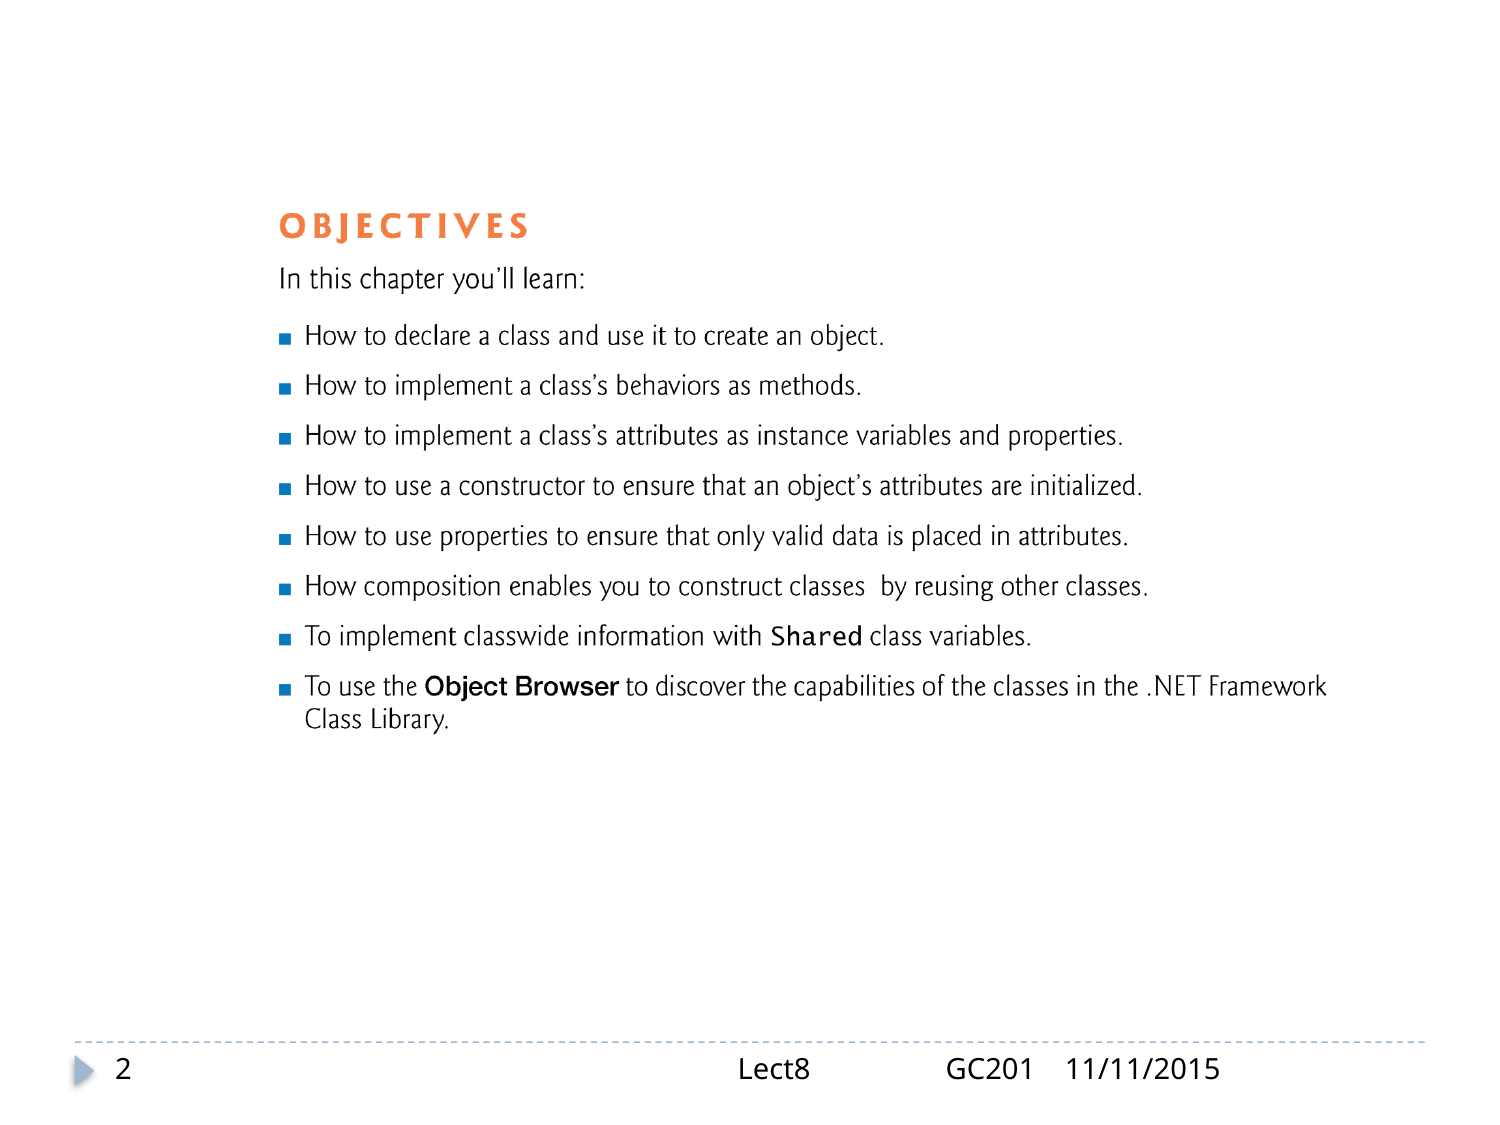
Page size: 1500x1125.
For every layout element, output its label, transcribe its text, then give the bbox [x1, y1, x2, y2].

picture [0, 106, 1500, 1018]
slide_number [1051, 1042, 1426, 1103]
slide_number 2 [100, 1042, 426, 1103]
footer Lect8 GC201 [475, 1042, 1051, 1103]
